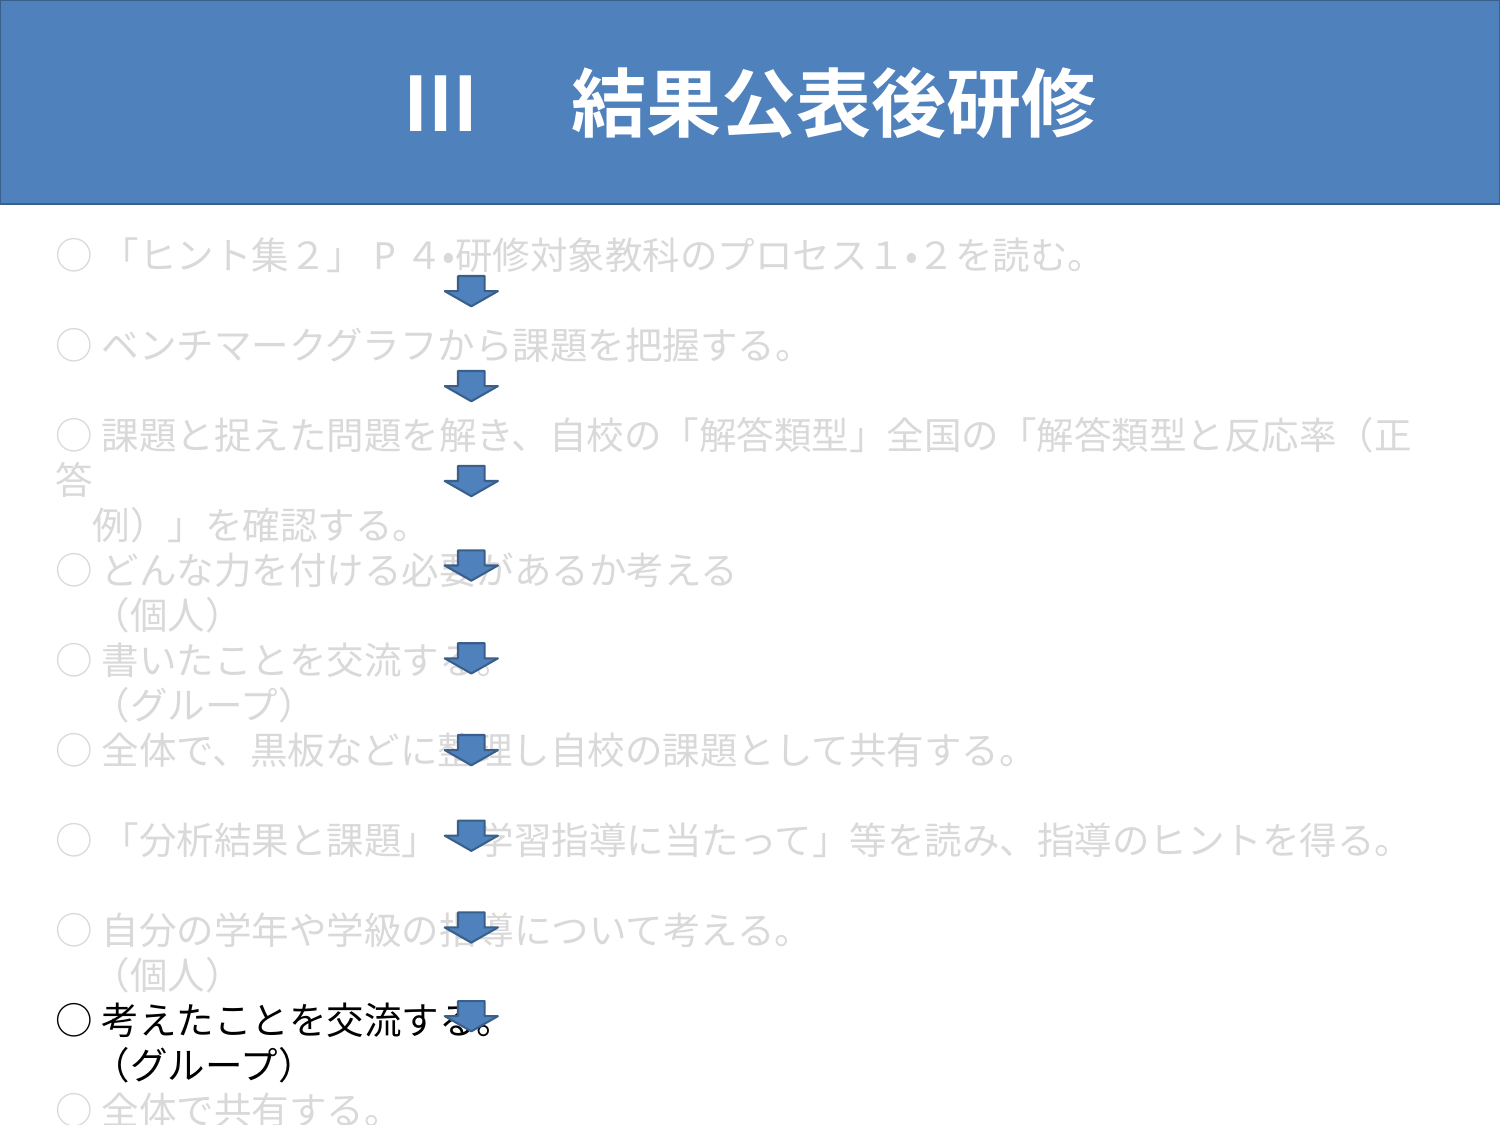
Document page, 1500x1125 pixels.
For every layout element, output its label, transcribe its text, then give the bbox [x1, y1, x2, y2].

text_box [443, 549, 499, 582]
text_box [443, 464, 499, 498]
text_box Ⅲ 結果公表後研修 [0, 0, 1500, 205]
text_box [443, 733, 499, 767]
text_box [443, 911, 499, 944]
text_box [443, 819, 499, 852]
text_box [443, 1000, 499, 1033]
text_box [443, 642, 499, 675]
text_box [443, 274, 499, 308]
text_box [443, 369, 499, 403]
text_box ○「ヒント集２」P４・研修対象教科のプロセス１・２を読む。 ○ベンチマークグラフから課題を把握する。 ○課題と捉えた問題を解き、自校の「解答類型」全国の「解答類型と反応率（正答 例）」を確認する。 ○どんな力を付ける必要があるか考える （個人） ○書いたことを交流する。 （グループ） ○全体で、黒板などに整理し自校の課題として共有する。 ○「分析結果と課題」「学習指導に当たって」等を読み、指導のヒントを得る。 ○自分の学年や学級の指導について考える。 （個人） ○考えたことを交流する。 （グループ） ○全体で共有する。 [40, 224, 1460, 1125]
